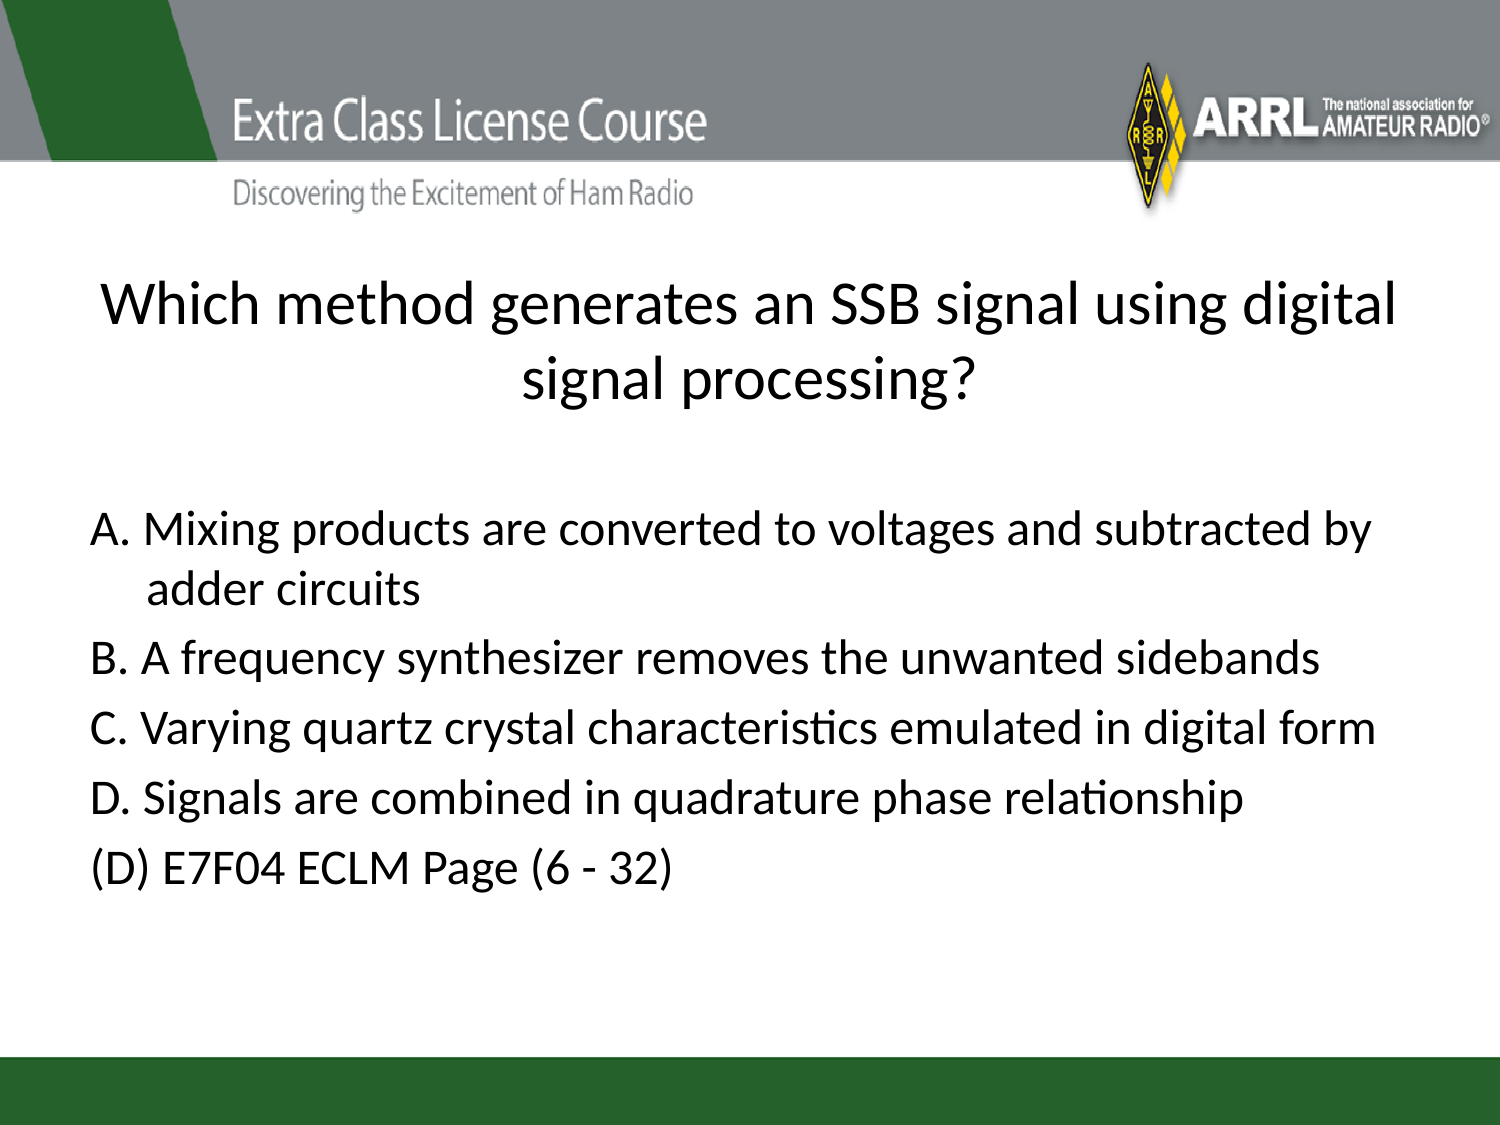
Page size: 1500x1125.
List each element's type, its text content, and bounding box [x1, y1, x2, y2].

list A. Mixing products are converted to voltages and subtracted by adder circuits B. A frequency synthesizer removes the unwanted sidebands C. Varying quartz crystal characteristics emulated in digital form D. Signals are combined in quadrature phase relationship (D) E7F04 ECLM Page (6 - 32) [75, 487, 1425, 1005]
title Which method generates an SSB signal using digital signal processing? [75, 254, 1425, 435]
picture [0, 0, 1500, 1125]
